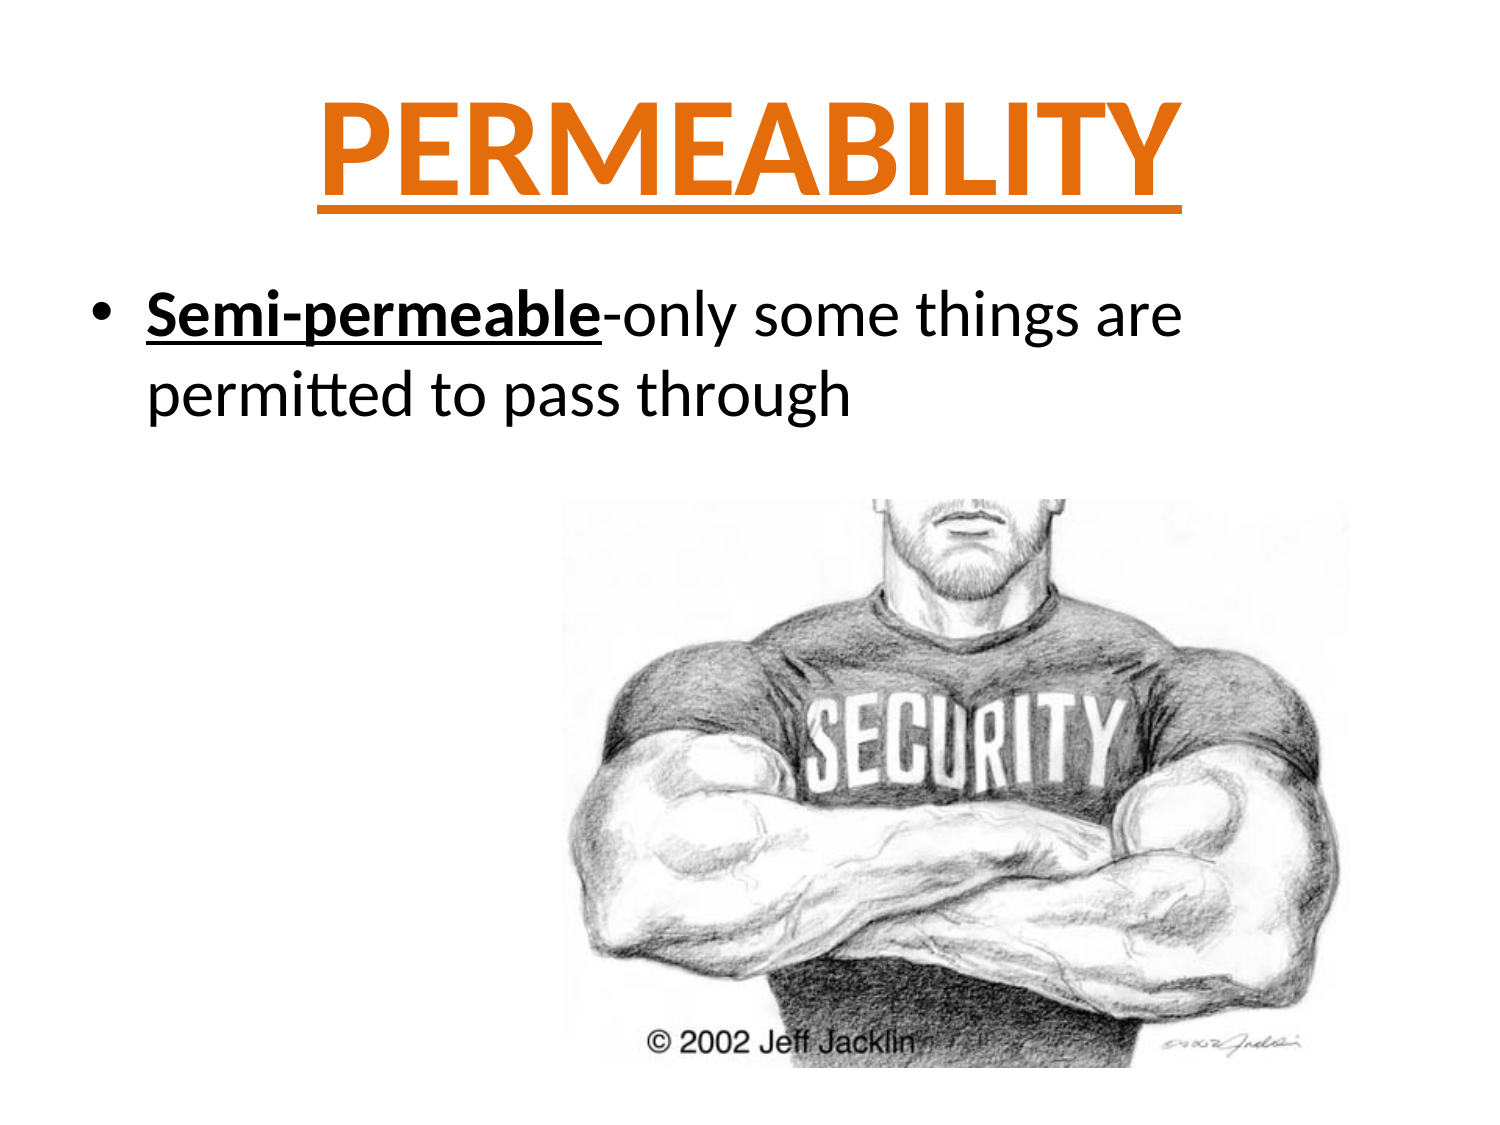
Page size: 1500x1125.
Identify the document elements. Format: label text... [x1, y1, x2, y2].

picture [562, 499, 1351, 1068]
list Semi-permeable-only some things are permitted to pass through [75, 262, 1425, 1005]
title PERMEABILITY [75, 45, 1425, 233]
